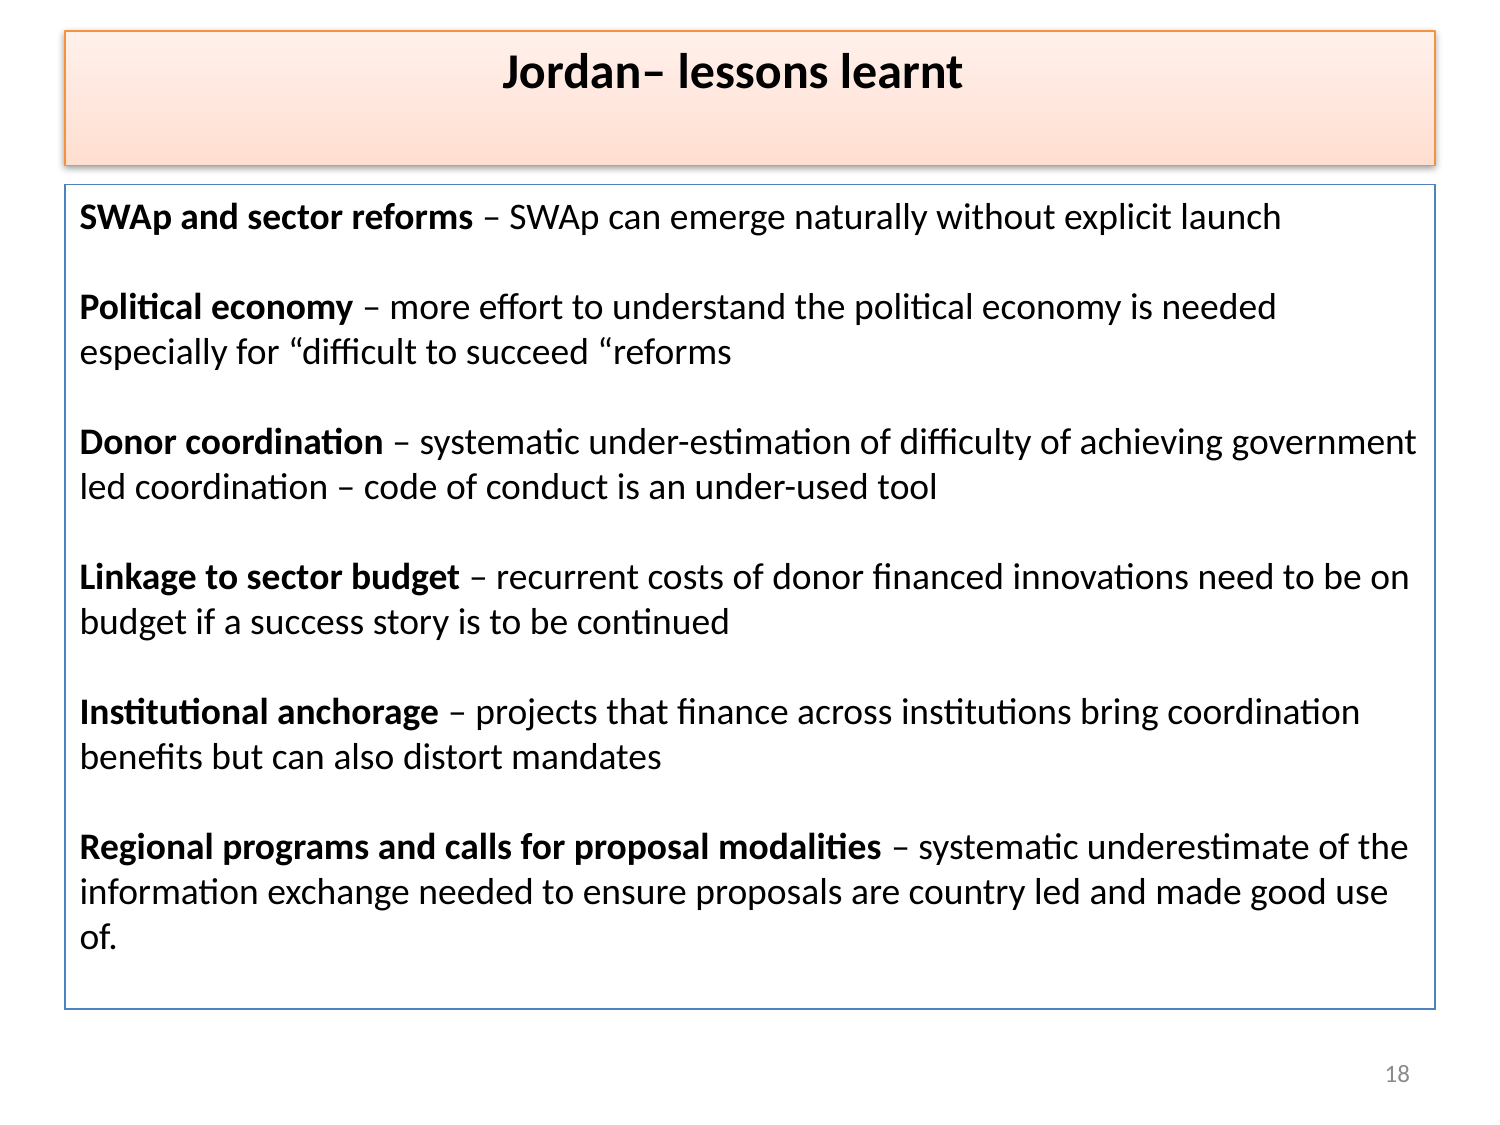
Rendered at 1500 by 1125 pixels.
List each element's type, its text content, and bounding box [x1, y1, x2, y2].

slide_number 18 [1074, 1042, 1425, 1103]
text_box SWAp and sector reforms – SWAp can emerge naturally without explicit launch Political economy – more effort to understand the political economy is needed especially for “difficult to succeed “reforms Donor coordination – systematic under-estimation of difficulty of achieving government led coordination – code of conduct is an under-used tool Linkage to sector budget – recurrent costs of donor financed innovations need to be on budget if a success story is to be continued Institutional anchorage – projects that finance across institutions bring coordination benefits but can also distort mandates Regional programs and calls for proposal modalities – systematic underestimate of the information exchange needed to ensure proposals are country led and made good use of. [64, 184, 1436, 1010]
text_box Jordan– lessons learnt [64, 30, 1436, 166]
